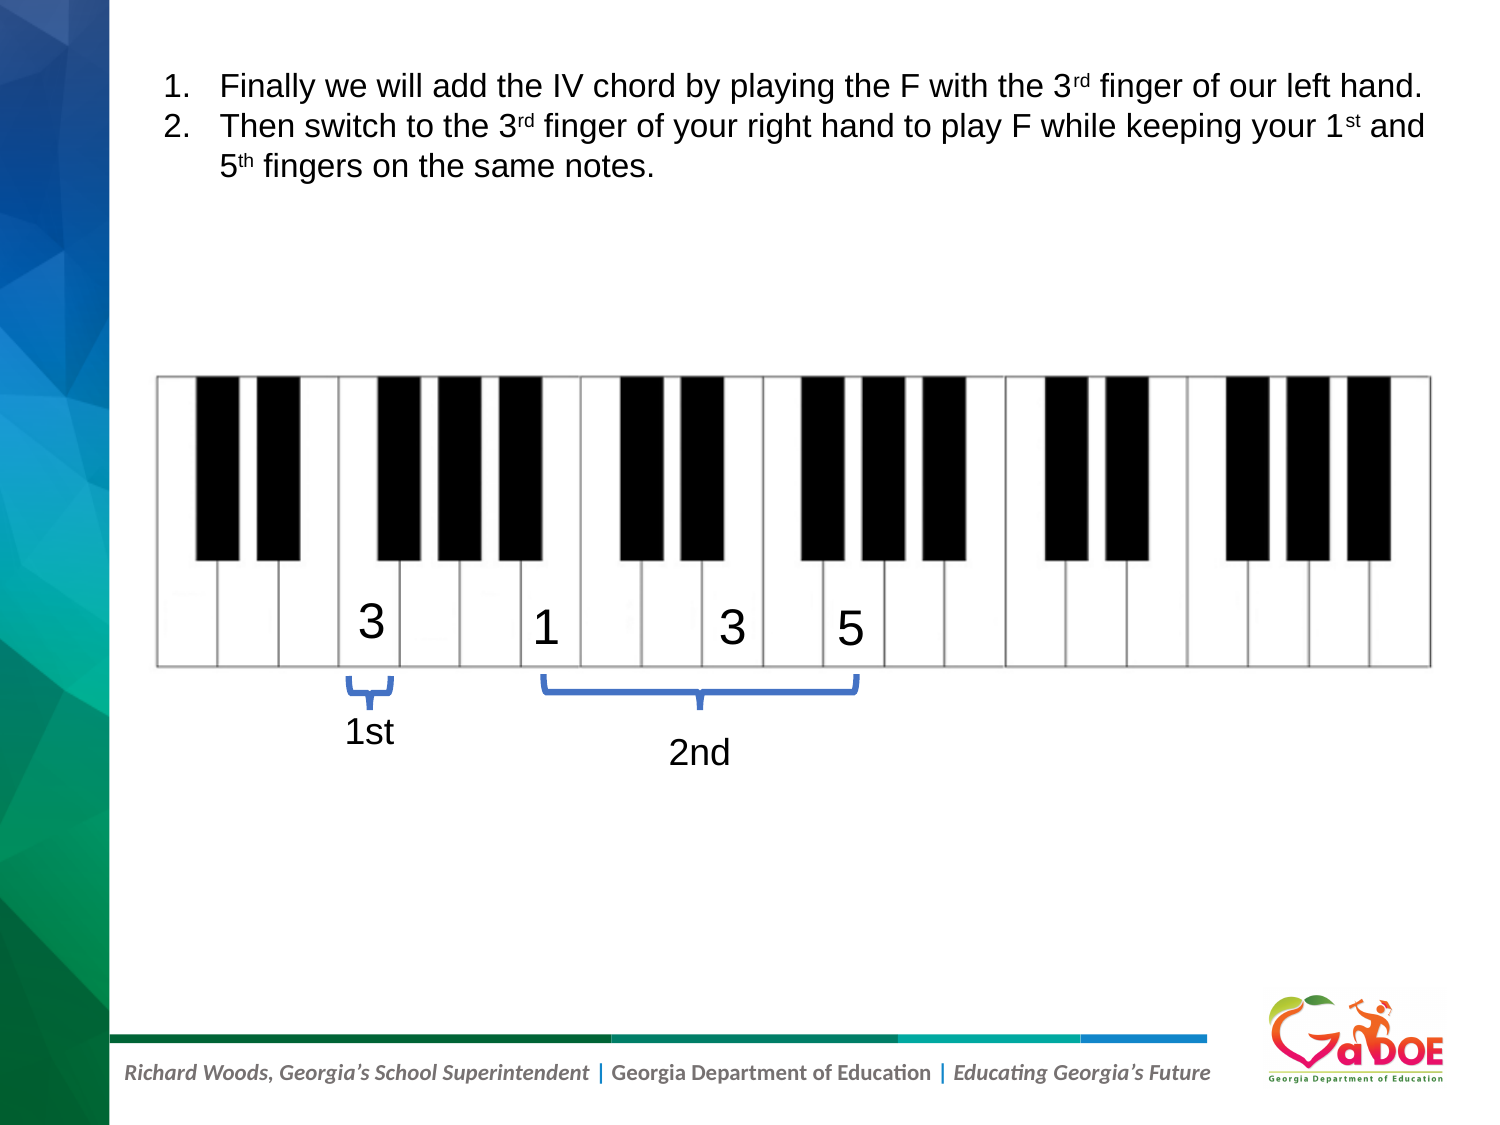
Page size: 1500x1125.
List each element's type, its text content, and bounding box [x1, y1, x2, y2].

text_box 2nd [653, 720, 746, 781]
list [148, 372, 1441, 680]
text_box [543, 680, 857, 711]
picture [1263, 987, 1447, 1089]
text_box [348, 680, 392, 711]
picture [0, 0, 110, 1125]
text_box 1st [329, 700, 410, 760]
text_box Finally we will add the IV chord by playing the F with the 3rd finger of our left hand. Then switch to the 3rd finger of your right hand to play F while keeping your 1st and 5th fingers on the same notes. [148, 56, 1443, 191]
